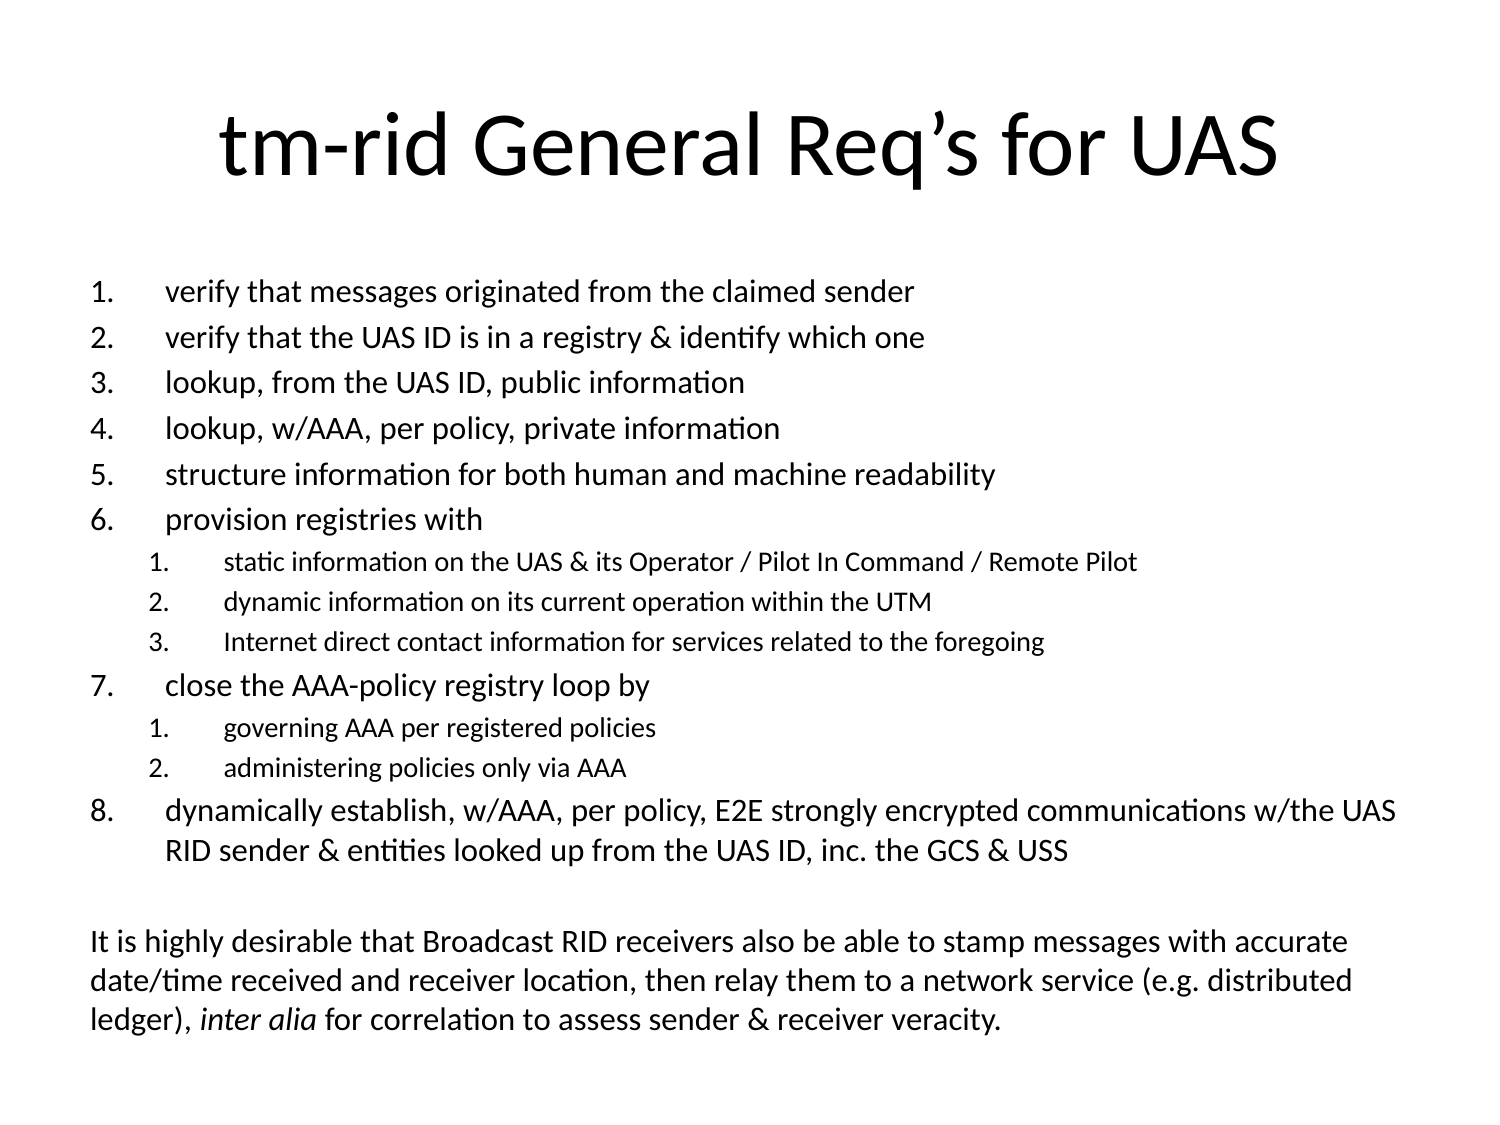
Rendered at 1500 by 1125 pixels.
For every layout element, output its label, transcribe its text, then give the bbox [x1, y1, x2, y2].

title tm-rid General Req’s for UAS [75, 45, 1425, 233]
list verify that messages originated from the claimed sender verify that the UAS ID is in a registry & identify which one lookup, from the UAS ID, public information lookup, w/AAA, per policy, private information structure information for both human and machine readability provision registries with static information on the UAS & its Operator / Pilot In Command / Remote Pilot dynamic information on its current operation within the UTM Internet direct contact information for services related to the foregoing close the AAA-policy registry loop by governing AAA per registered policies administering policies only via AAA dynamically establish, w/AAA, per policy, E2E strongly encrypted communications w/the UAS RID sender & entities looked up from the UAS ID, inc. the GCS & USS It is highly desirable that Broadcast RID receivers also be able to stamp messages with accurate date/time received and receiver location, then relay them to a network service (e.g. distributed ledger), inter alia for correlation to assess sender & receiver veracity. [75, 262, 1450, 1050]
